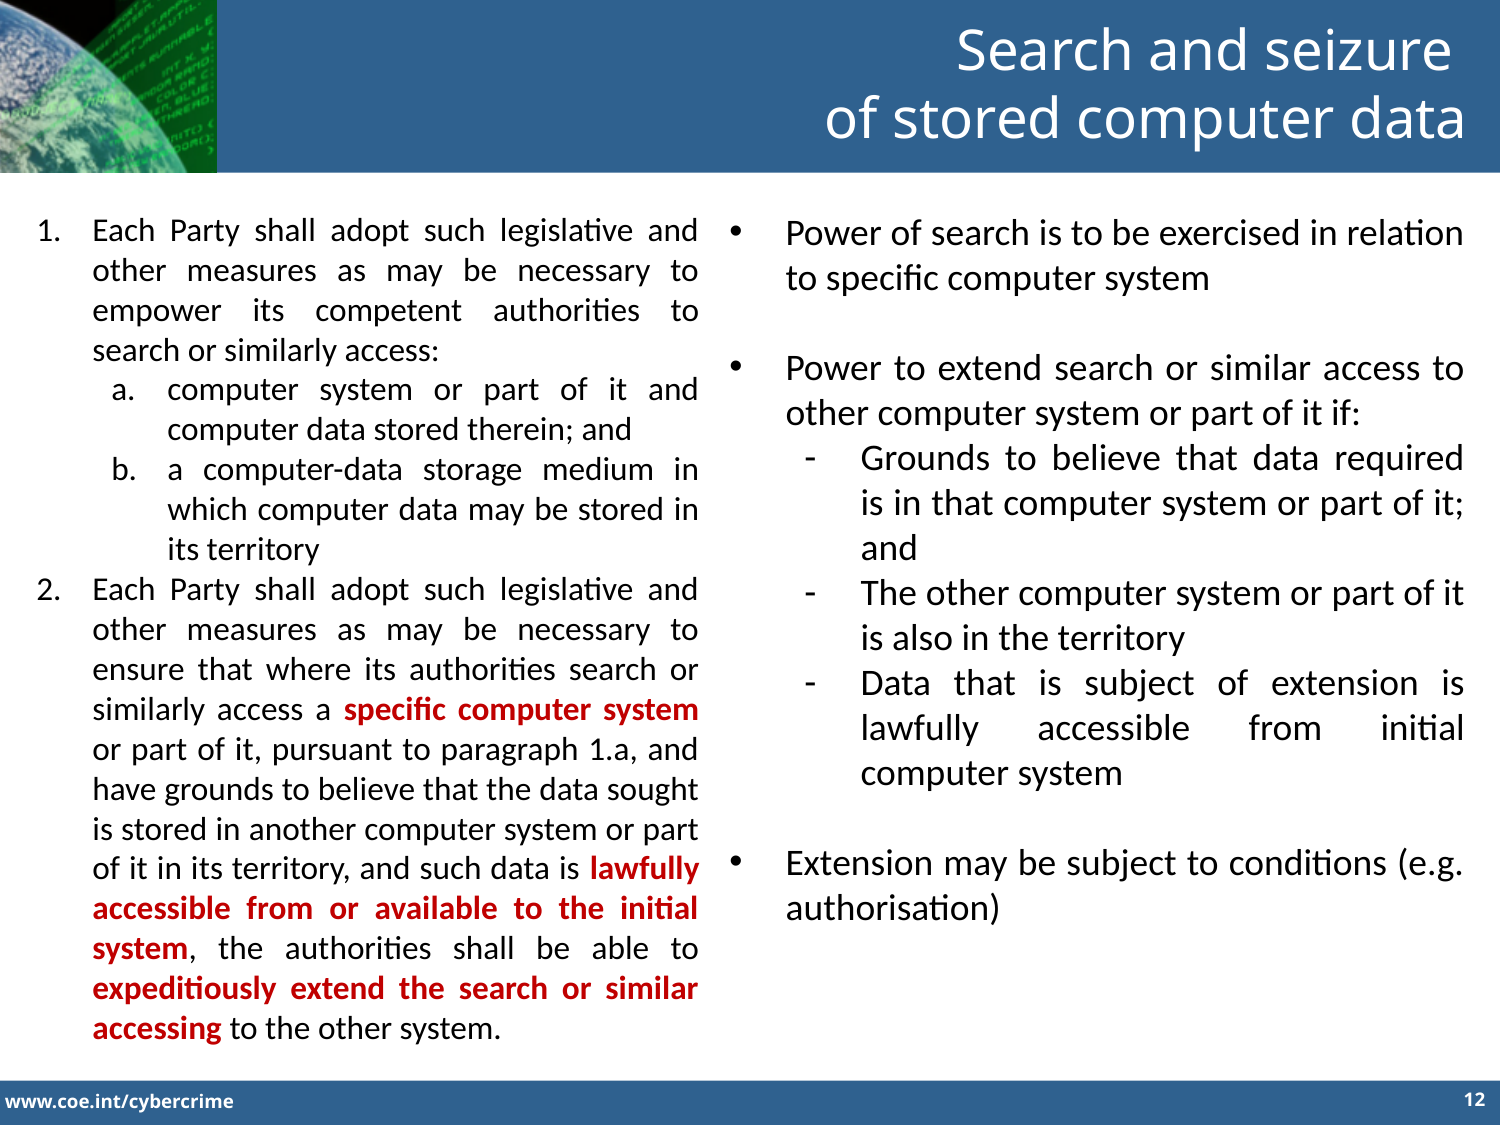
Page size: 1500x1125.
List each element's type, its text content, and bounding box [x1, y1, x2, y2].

picture [0, 0, 217, 173]
text_box Power of search is to be exercised in relation to specific computer system Power to extend search or similar access to other computer system or part of it if: Grounds to believe that data required is in that computer system or part of it; and The other computer system or part of it is also in the territory Data that is subject of extension is lawfully accessible from initial computer system Extension may be subject to conditions (e.g. authorisation) [714, 200, 1480, 936]
text_box Search and seizure of stored computer data [230, 7, 1483, 157]
text_box Each Party shall adopt such legislative and other measures as may be necessary to empower its competent authorities to search or similarly access: computer system or part of it and computer data stored therein; and a computer-data storage medium in which computer data may be stored in its territory Each Party shall adopt such legislative and other measures as may be necessary to ensure that where its authorities search or similarly access a specific computer system or part of it, pursuant to paragraph 1.a, and have grounds to believe that the data sought is stored in another computer system or part of it in its territory, and such data is lawfully accessible from or available to the initial system, the authorities shall be able to expeditiously extend the search or similar accessing to the other system. [21, 200, 715, 1054]
